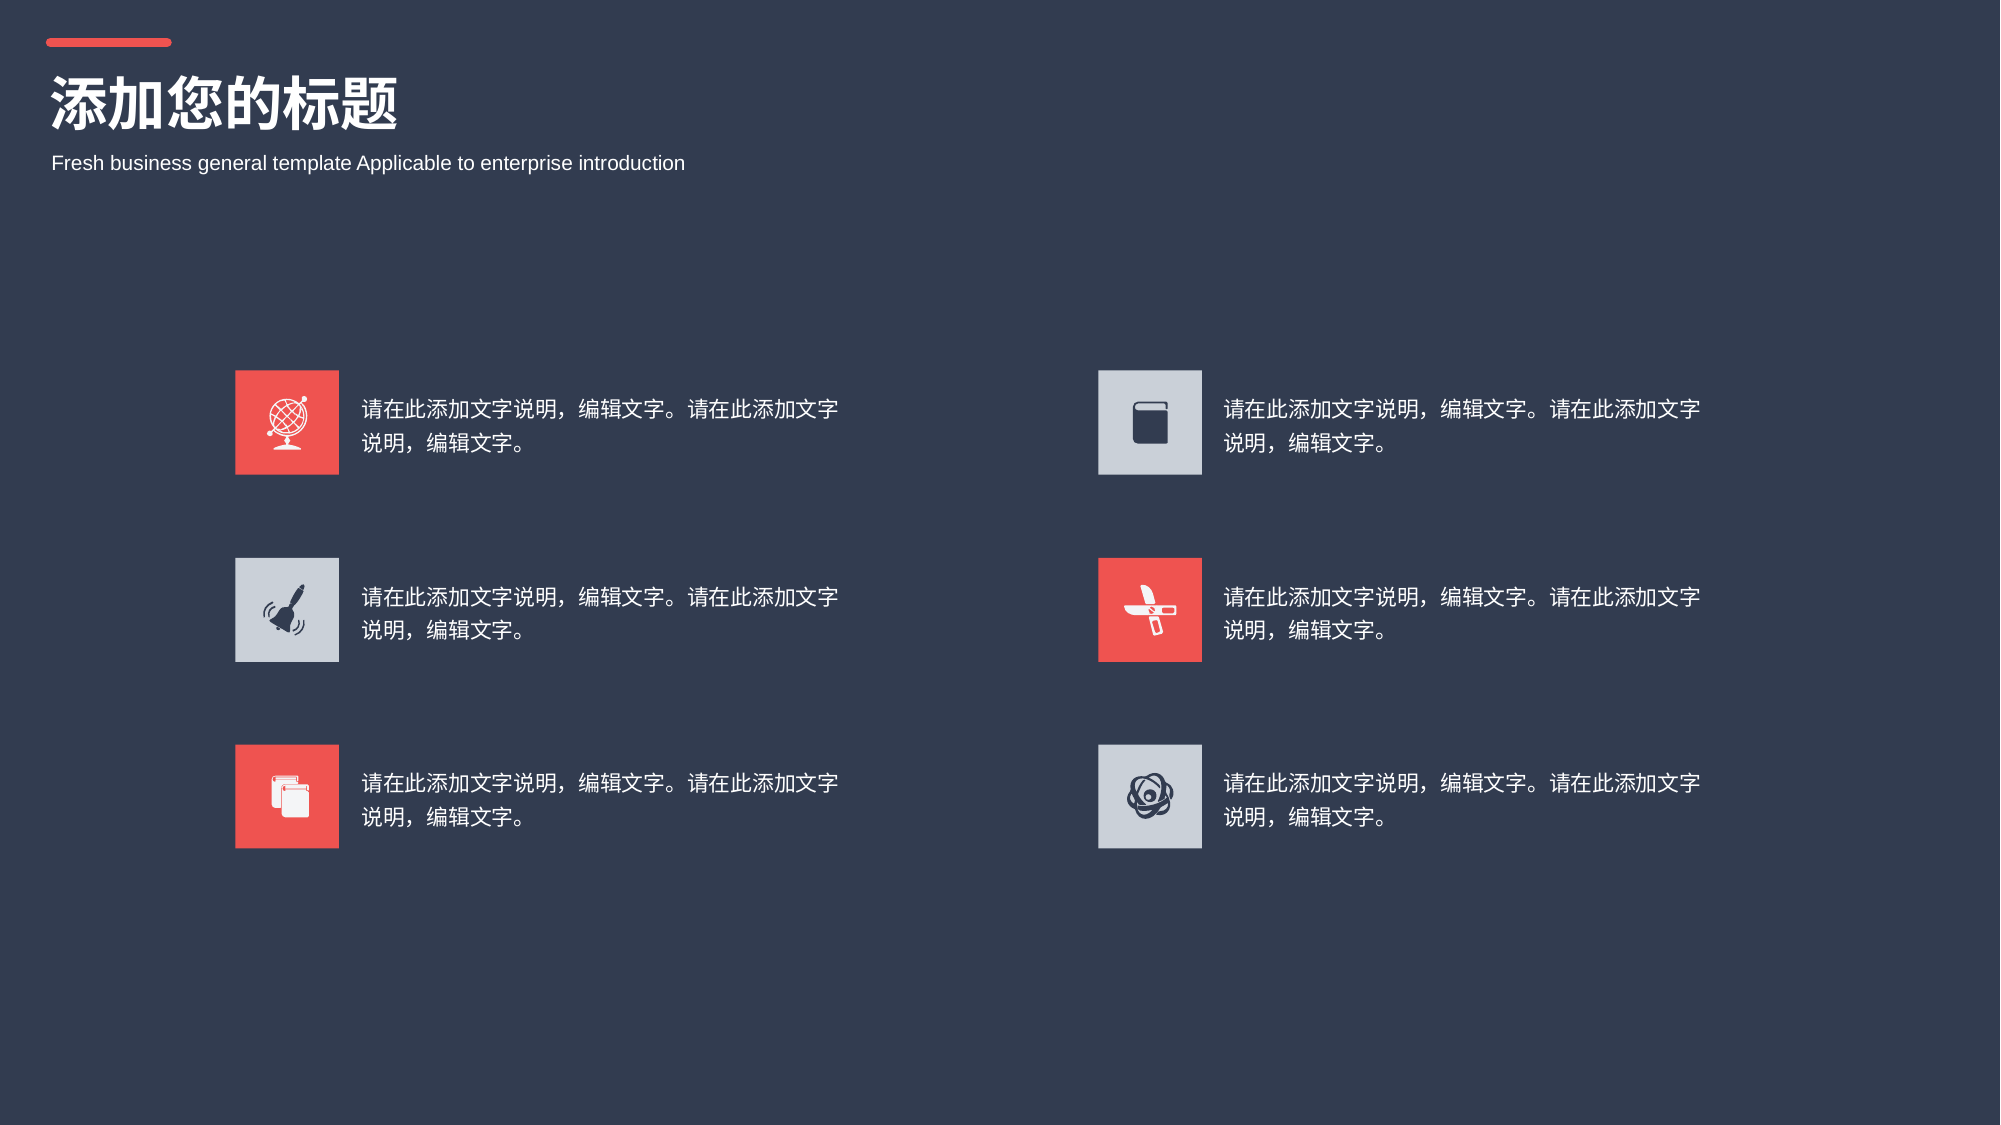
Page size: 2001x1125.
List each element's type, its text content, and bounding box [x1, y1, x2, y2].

text_box [1098, 744, 1202, 849]
text_box [1127, 772, 1174, 819]
text_box 添加您的标题 [34, 59, 414, 145]
text_box Fresh business general template Applicable to enterprise introduction [36, 142, 701, 182]
text_box 请在此添加文字说明，编辑文字。请在此添加文字说明，编辑文字。 [1208, 567, 1725, 651]
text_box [1123, 584, 1177, 636]
text_box [235, 557, 339, 662]
text_box [267, 605, 276, 618]
text_box [263, 601, 274, 618]
text_box [269, 584, 305, 633]
text_box 请在此添加文字说明，编辑文字。请在此添加文字说明，编辑文字。 [346, 567, 863, 651]
text_box 请在此添加文字说明，编辑文字。请在此添加文字说明，编辑文字。 [1208, 380, 1725, 464]
text_box [294, 619, 305, 636]
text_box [266, 395, 309, 450]
text_box [1132, 401, 1168, 444]
text_box 请在此添加文字说明，编辑文字。请在此添加文字说明，编辑文字。 [346, 754, 863, 838]
text_box 请在此添加文字说明，编辑文字。请在此添加文字说明，编辑文字。 [1208, 754, 1725, 838]
text_box [271, 775, 309, 818]
text_box [235, 744, 339, 849]
text_box [1098, 370, 1202, 475]
text_box 请在此添加文字说明，编辑文字。请在此添加文字说明，编辑文字。 [346, 380, 863, 464]
text_box [235, 370, 339, 475]
text_box [1098, 557, 1202, 662]
